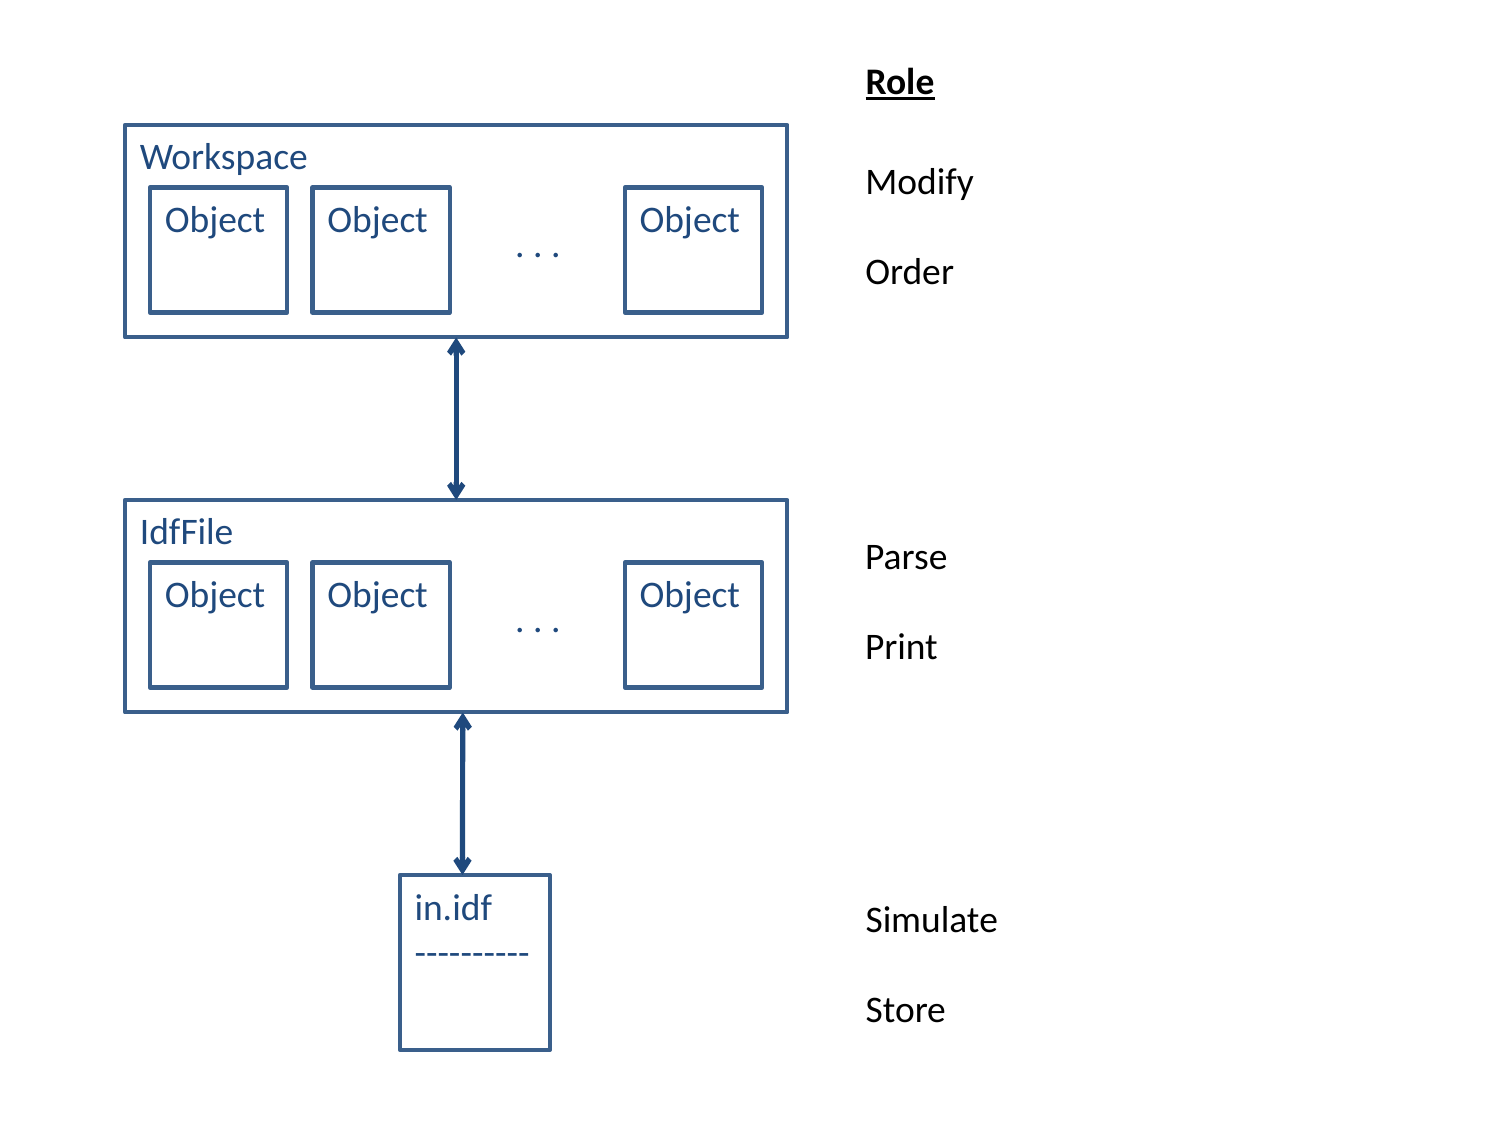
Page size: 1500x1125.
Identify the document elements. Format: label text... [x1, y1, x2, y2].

text_box . . . [500, 212, 576, 273]
text_box Object [148, 185, 289, 315]
text_box Object [623, 185, 764, 315]
text_box Parse Print [850, 524, 963, 675]
text_box Simulate Store [850, 887, 1014, 1038]
text_box Object [148, 560, 289, 690]
text_box Workspace [123, 123, 789, 339]
text_box . . . [500, 587, 576, 648]
text_box Object [623, 560, 764, 690]
text_box Object [310, 185, 452, 315]
text_box Role [850, 49, 1031, 110]
text_box IdfFile [123, 498, 789, 714]
text_box Object [310, 560, 452, 690]
text_box in.idf ---------- [398, 873, 552, 1052]
text_box Modify Order [850, 149, 990, 300]
